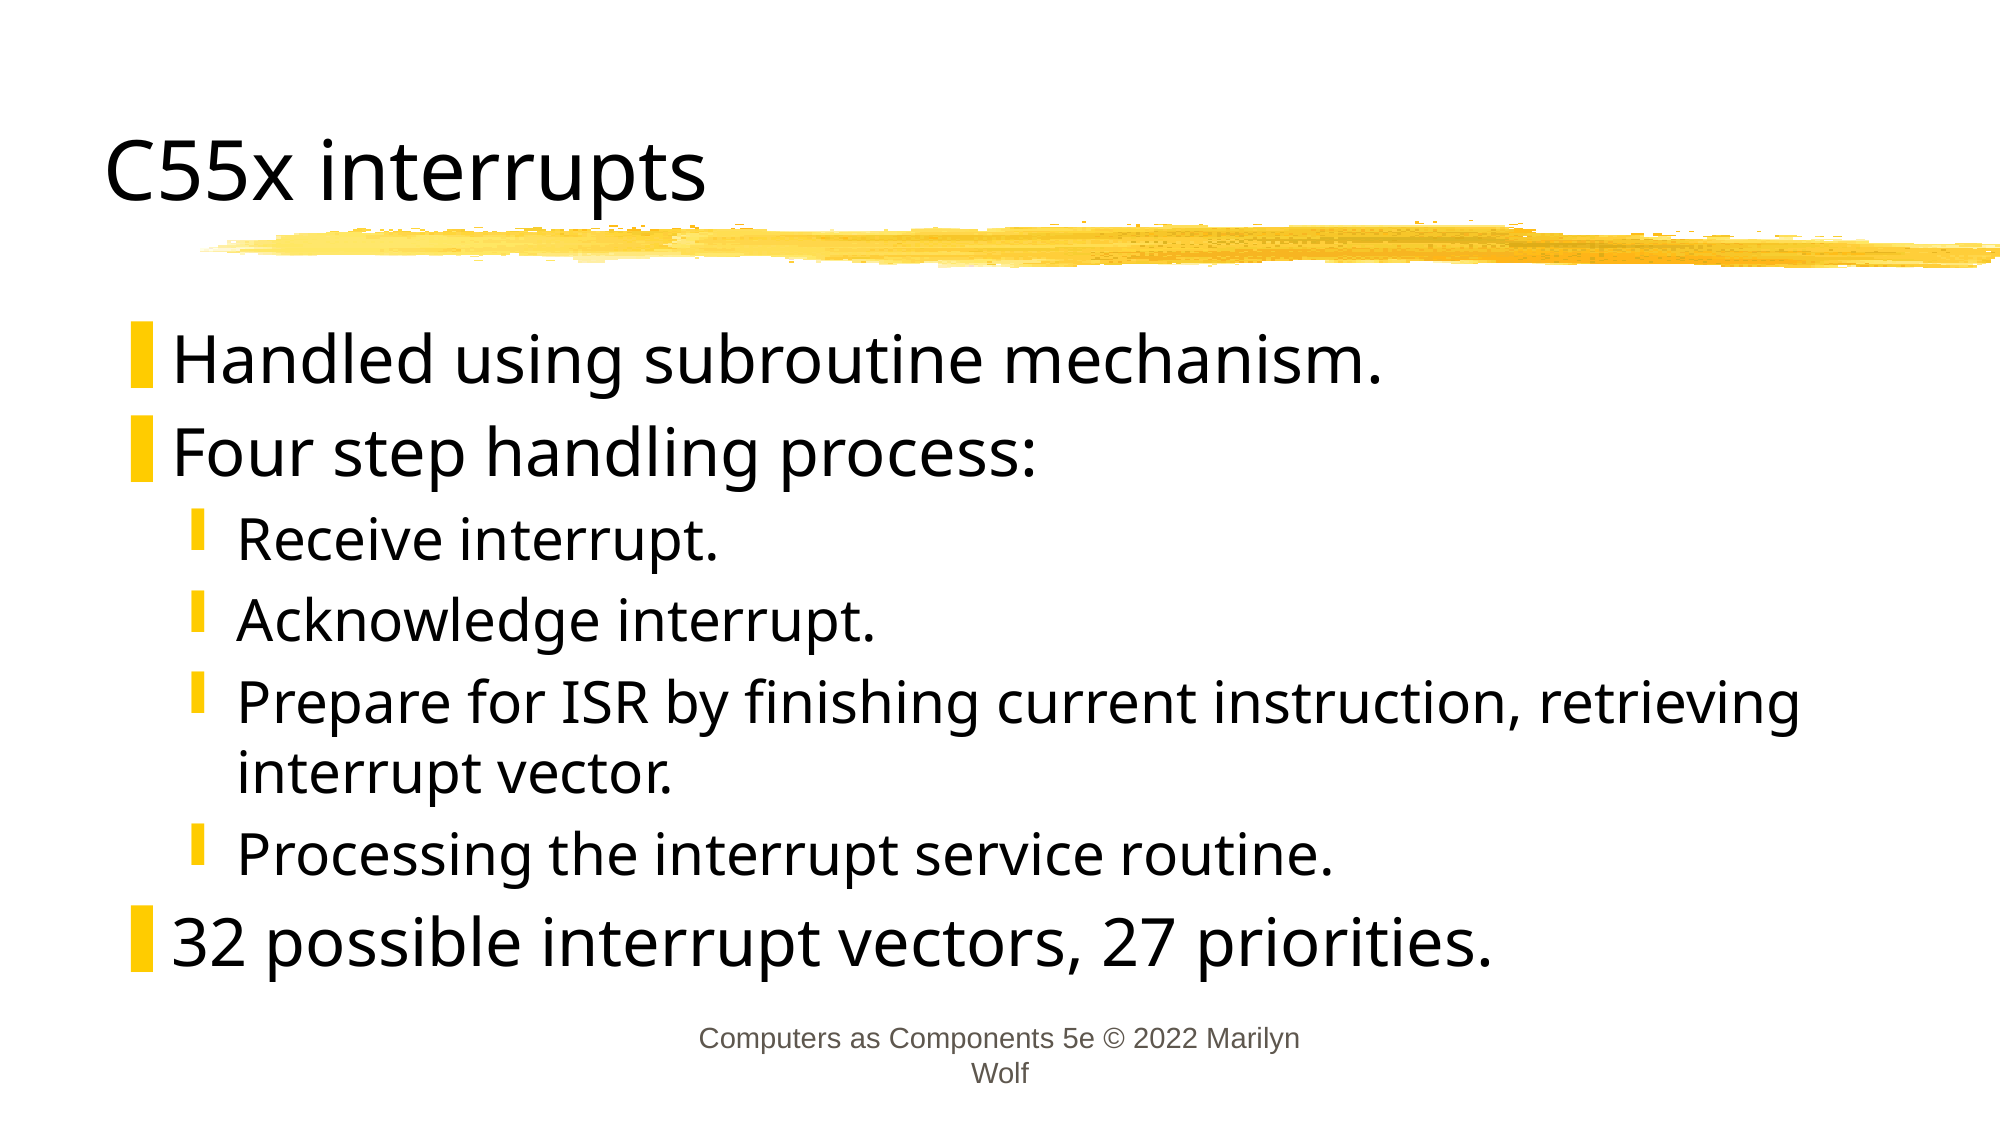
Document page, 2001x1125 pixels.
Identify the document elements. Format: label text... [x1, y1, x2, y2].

footer Computers as Components 5e © 2022 Marilyn Wolf [683, 1021, 1317, 1098]
title C55x interrupts [88, 37, 1790, 226]
list Handled using subroutine mechanism. Four step handling process: Receive interrupt. Acknowledge interrupt. Prepare for ISR by finishing current instruction, retrieving interrupt vector. Processing the interrupt service routine. 32 possible interrupt vectors, 27 priorities. [99, 309, 1890, 994]
picture [200, 215, 2000, 279]
